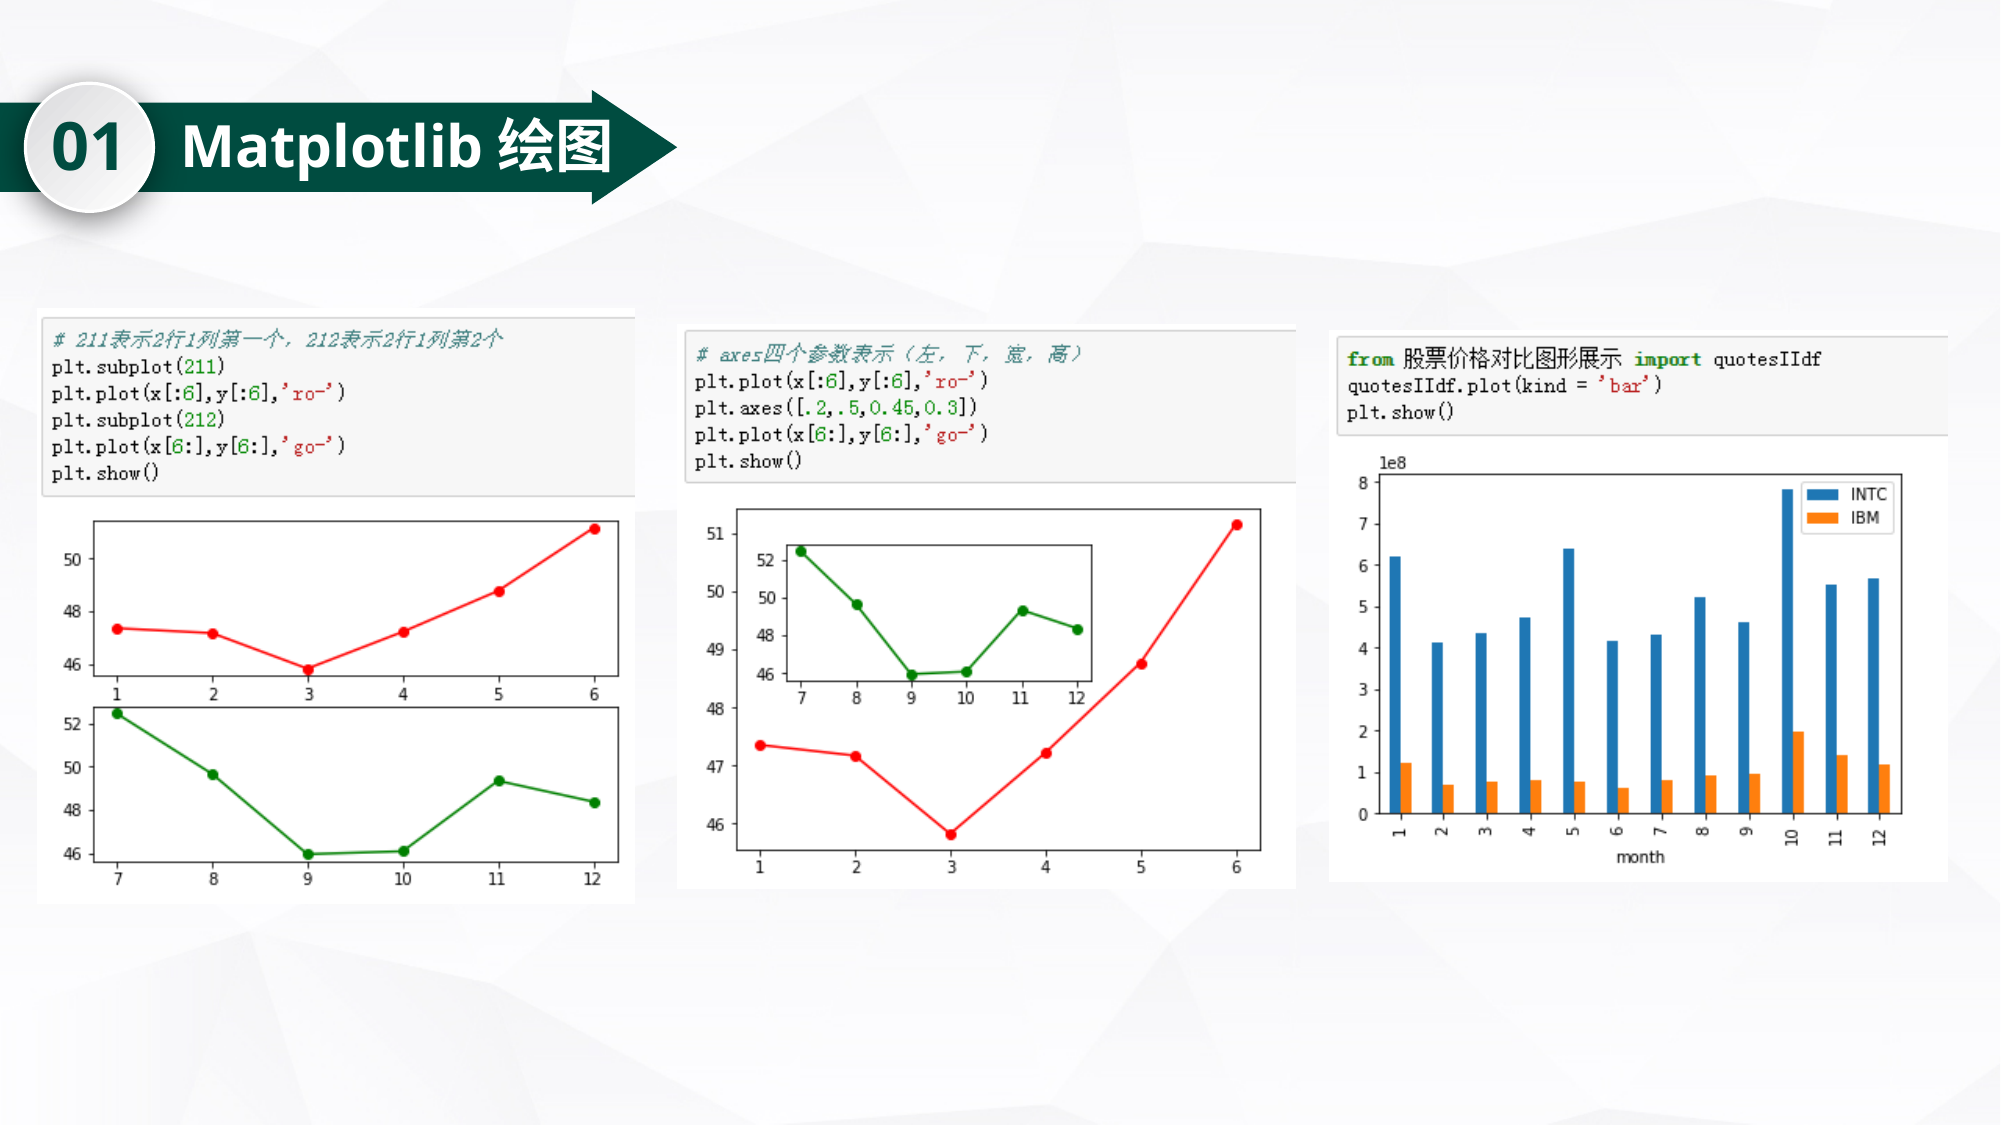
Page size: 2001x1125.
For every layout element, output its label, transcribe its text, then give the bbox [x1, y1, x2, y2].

text_box Matplotlib绘图 [165, 101, 1329, 232]
text_box [60, 82, 119, 89]
text_box [59, 205, 120, 213]
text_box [0, 89, 678, 205]
picture [0, 0, 2001, 1125]
